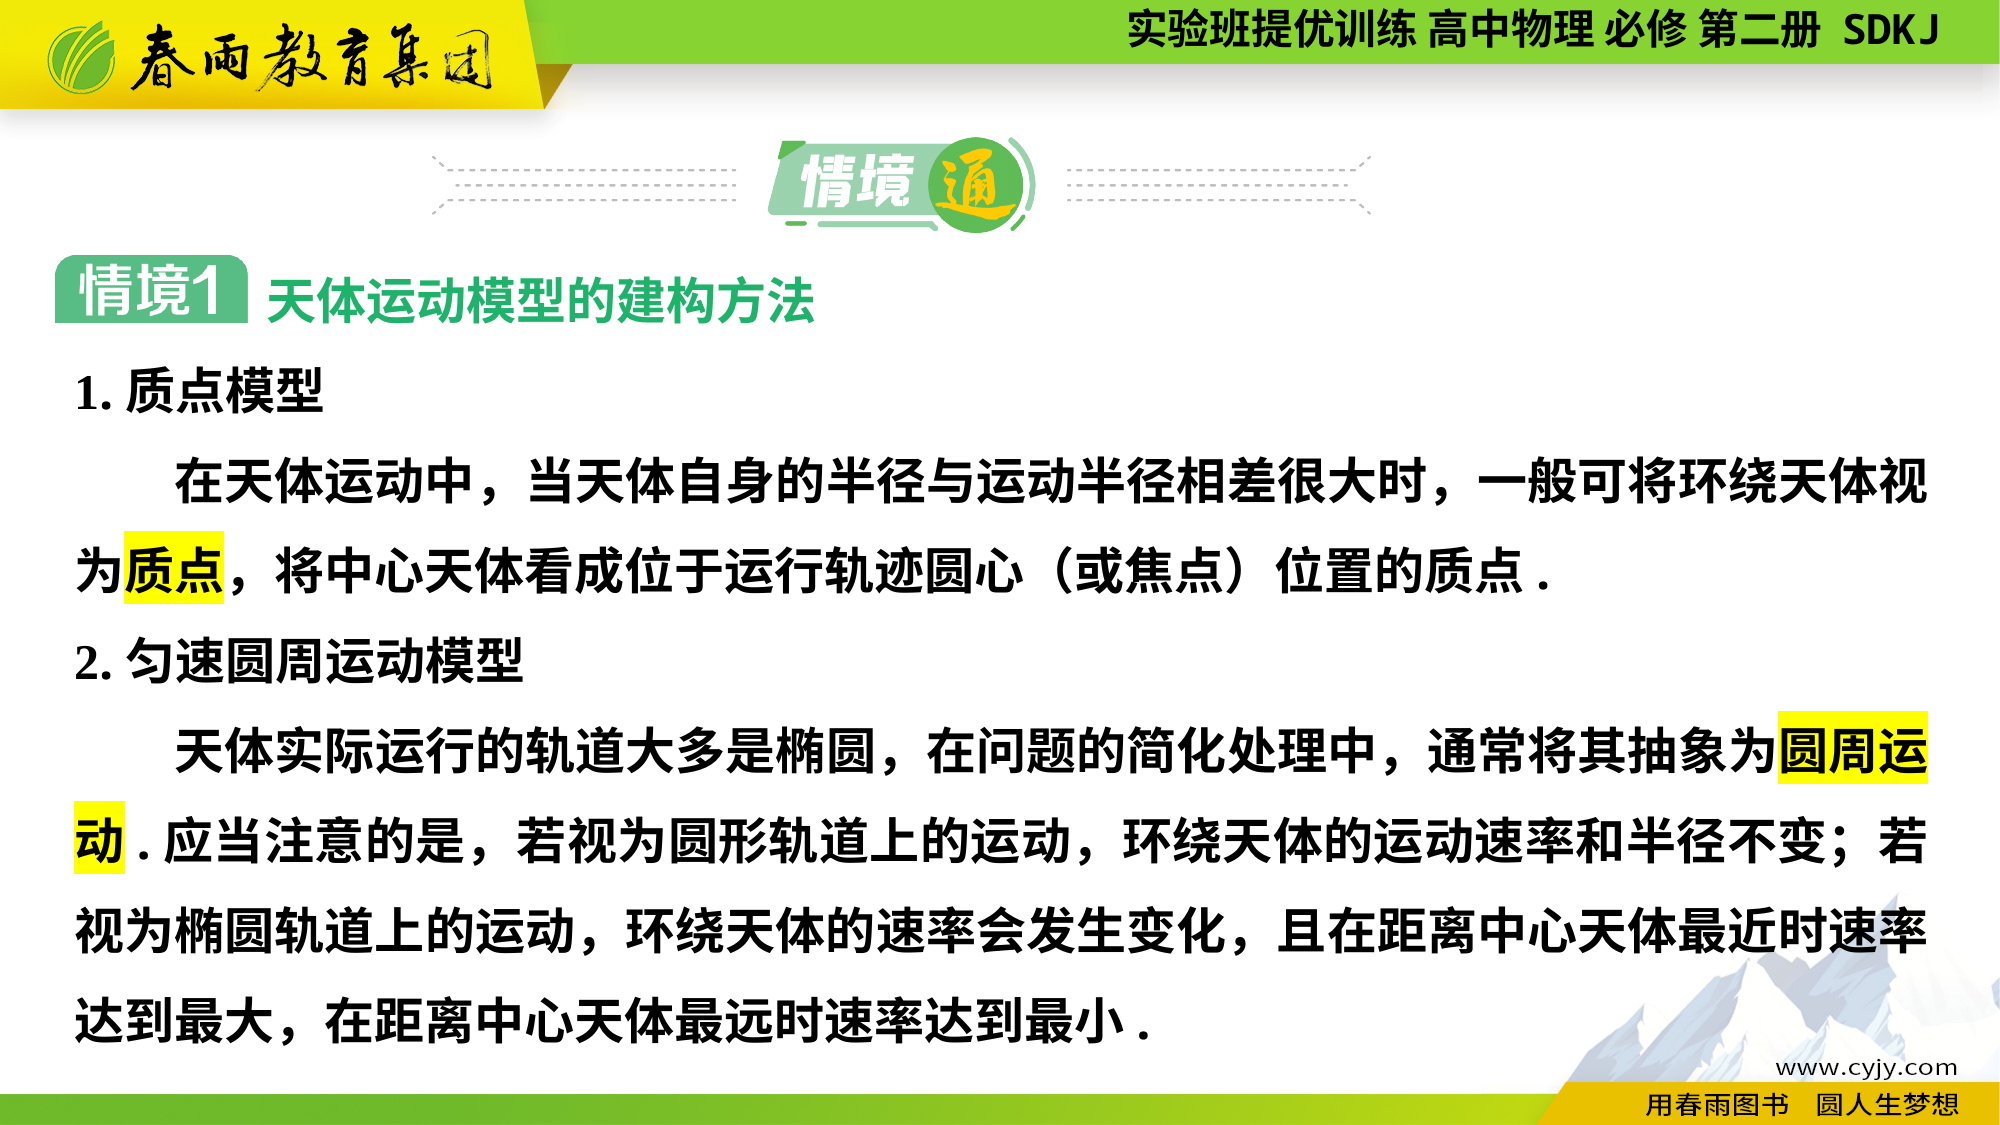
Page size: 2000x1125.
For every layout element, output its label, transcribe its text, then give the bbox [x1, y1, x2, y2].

list 天体运动模型的建构方法 1.质点模型 在天体运动中，当天体自身的半径与运动半径相差很大时，一般可将环绕天体视为质点，将中心天体看成位于运行轨迹圆心（或焦点）位置的质点. 2.匀速圆周运动模型 天体实际运行的轨道大多是椭圆，在问题的简化处理中，通常将其抽象为圆周运动.应当注意的是，若视为圆形轨道上的运动，环绕天体的运动速率和半径不变；若视为椭圆轨道上的运动，环绕天体的速率会发生变化，且在距离中心天体最近时速率达到最大，在距离中心天体最远时速率达到最小. [59, 231, 1944, 1065]
picture [0, 0, 2000, 1125]
